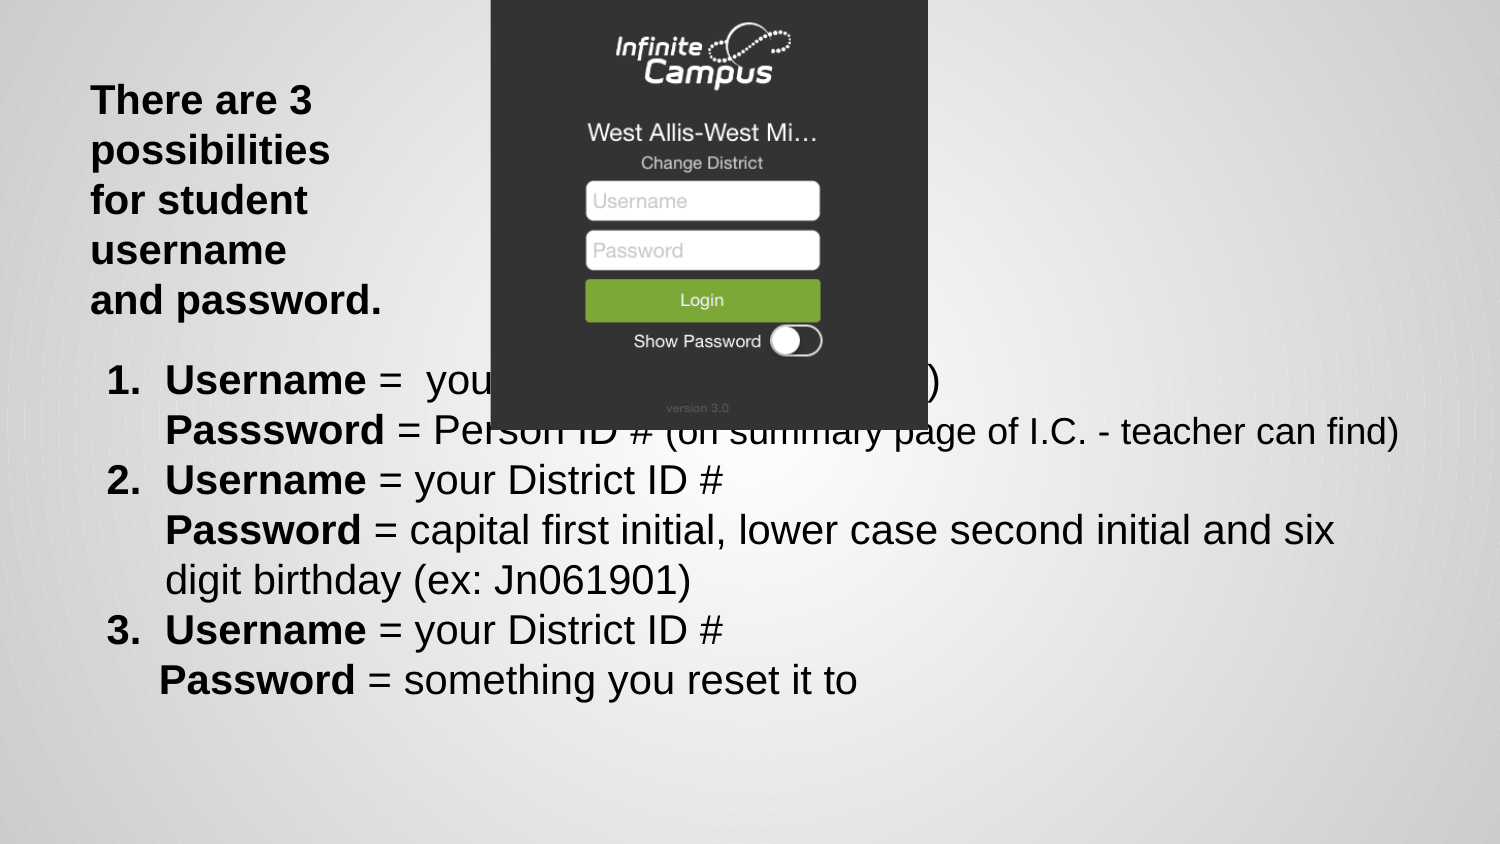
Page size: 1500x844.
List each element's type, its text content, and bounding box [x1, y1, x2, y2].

list There are 3 possibilities for student username and password. Username = your District ID # (lunch pin) Passsword = Person ID # (on summary page of I.C. - teacher can find) Username = your District ID # Password = capital first initial, lower case second initial and six digit birthday (ex: Jn061901) Username = your District ID # Password = something you reset it to [75, 57, 1425, 808]
picture [490, 0, 929, 430]
